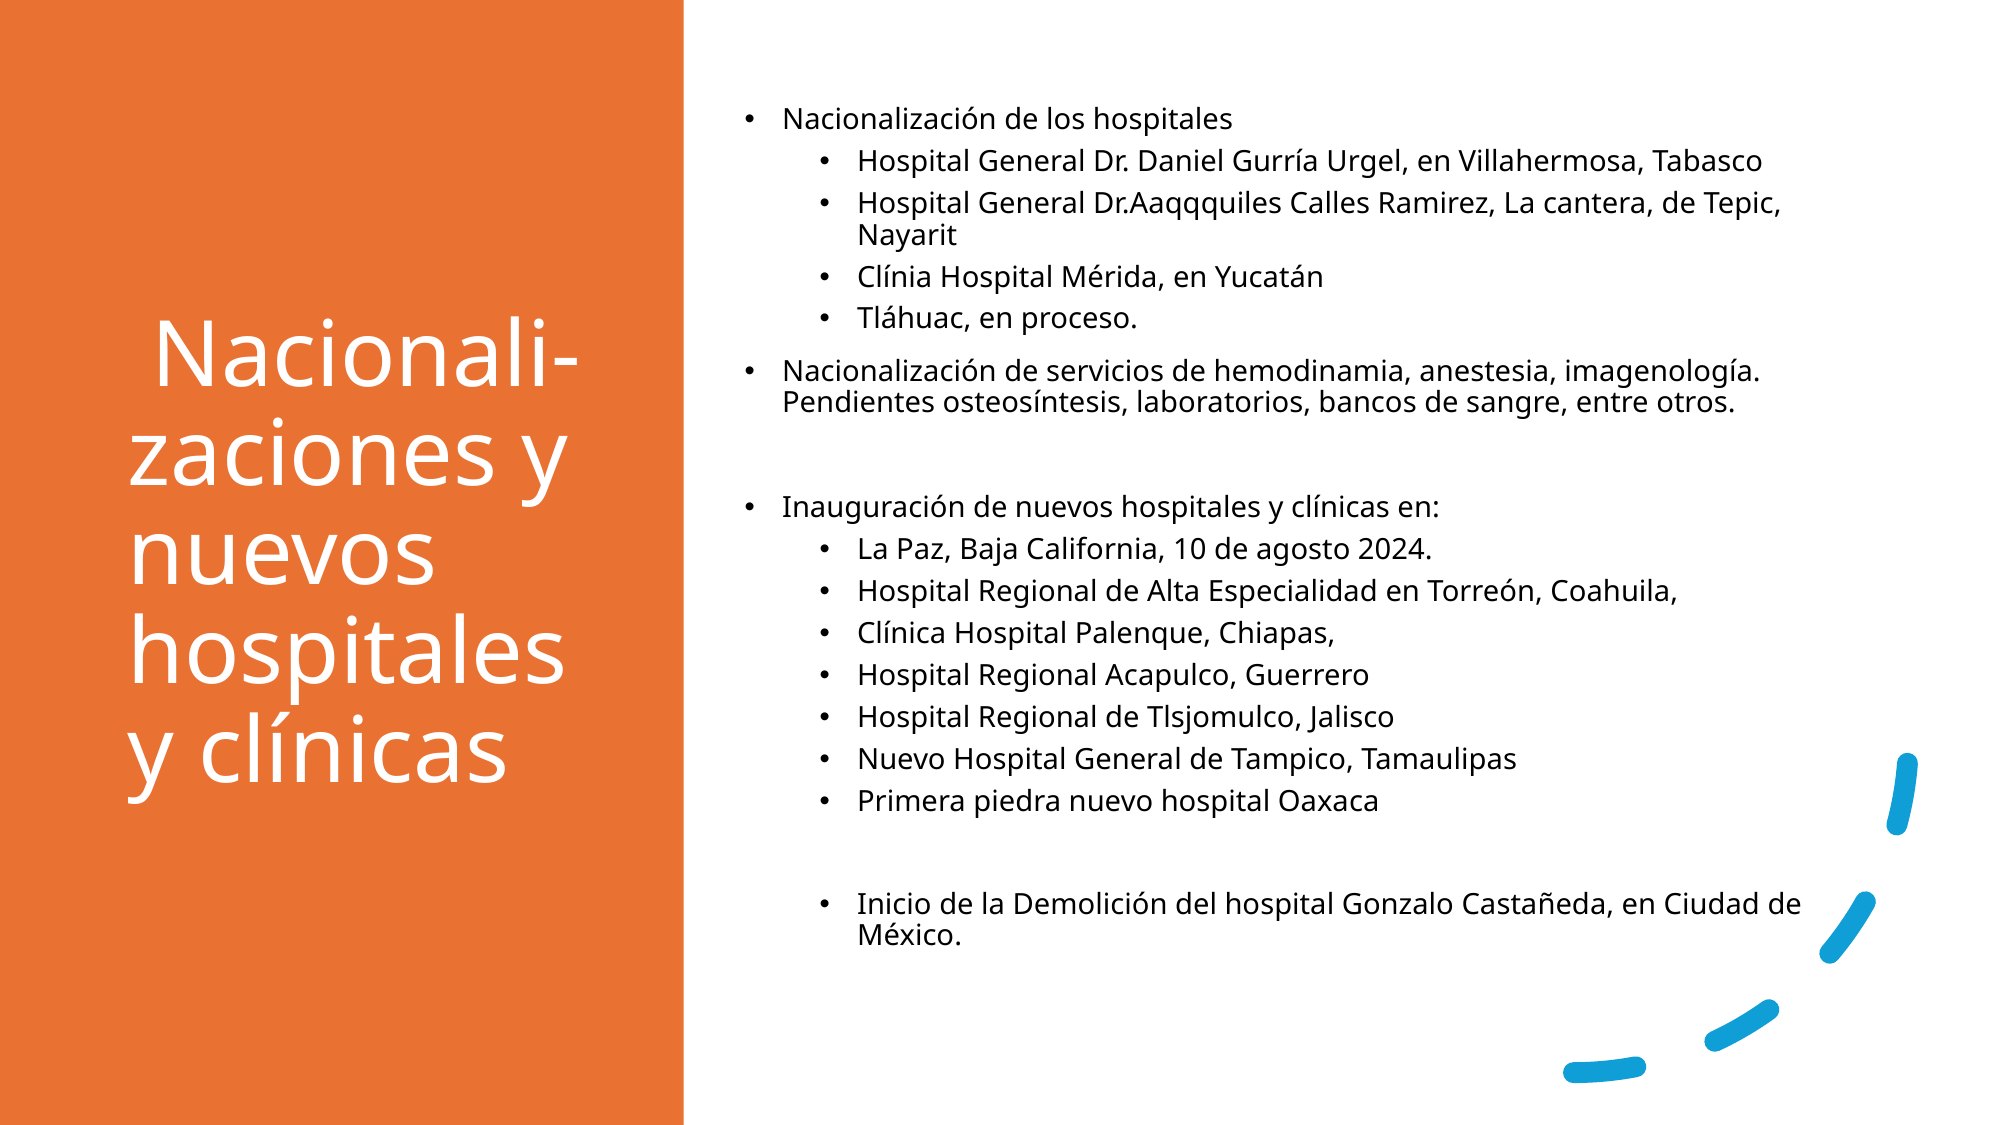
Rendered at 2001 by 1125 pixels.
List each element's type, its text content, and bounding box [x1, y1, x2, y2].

text_box [1863, 736, 1910, 909]
list Nacionalización de los hospitales Hospital General Dr. Daniel Gurría Urgel, en Villahermosa, Tabasco Hospital General Dr.Aaqqquiles Calles Ramirez, La cantera, de Tepic, Nayarit Clínia Hospital Mérida, en Yucatán Tláhuac, en proceso. Nacionalización de servicios de hemodinamia, anestesia, imagenología. Pendientes osteosíntesis, laboratorios, bancos de sangre, entre otros. Inauguración de nuevos hospitales y clínicas en: La Paz, Baja California, 10 de agosto 2024. Hospital Regional de Alta Especialidad en Torreón, Coahuila, Clínica Hospital Palenque, Chiapas, Hospital Regional Acapulco, Guerrero Hospital Regional de Tlsjomulco, Jalisco Nuevo Hospital General de Tampico, Tamaulipas Primera piedra nuevo hospital Oaxaca Inicio de la Demolición del hospital Gonzalo Castañeda, en Ciudad de México. [729, 97, 1863, 1014]
title Nacionali-zaciones y nuevos hospitales y clínicas [112, 97, 638, 1014]
text_box [1572, 1014, 1763, 1074]
text_box [0, 0, 685, 1125]
text_box [685, 0, 2000, 1125]
